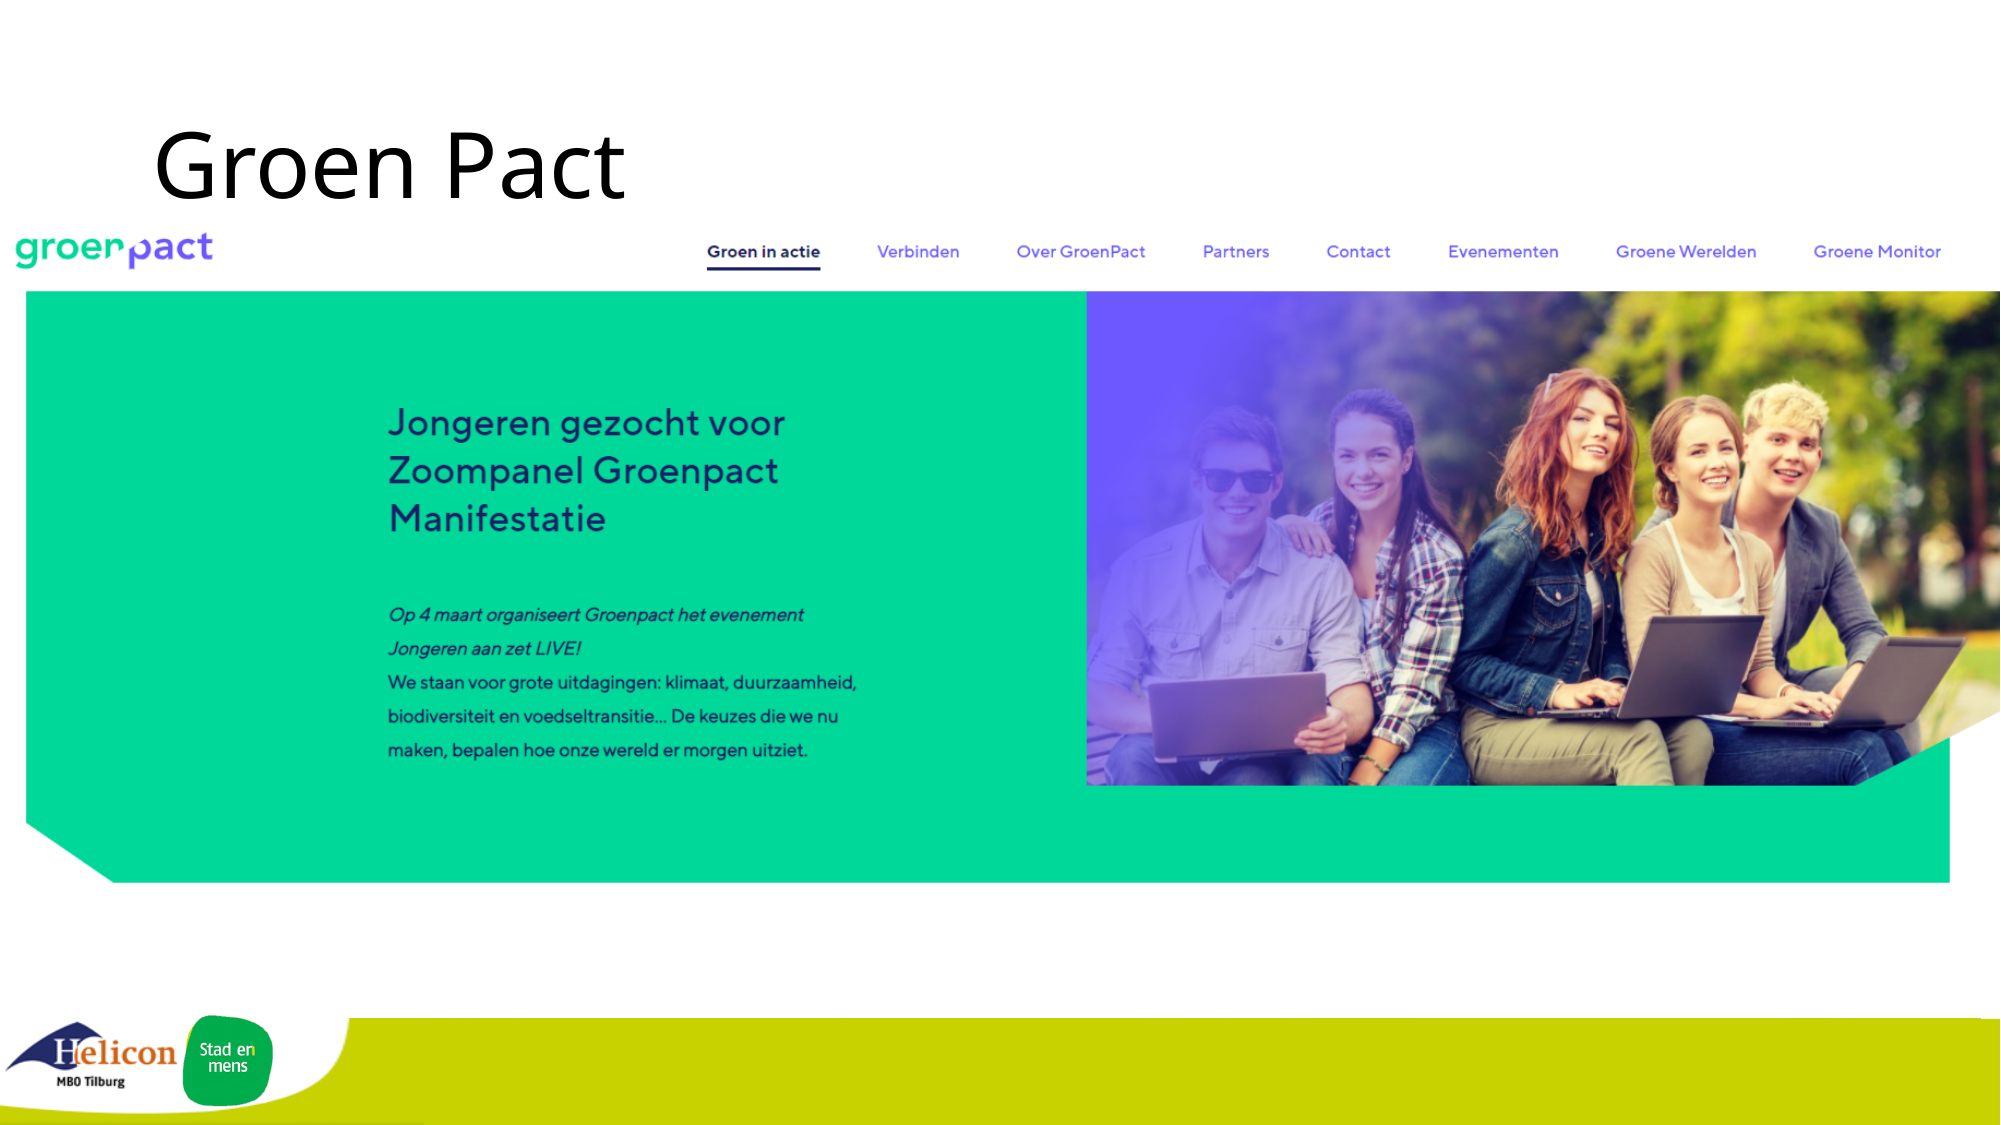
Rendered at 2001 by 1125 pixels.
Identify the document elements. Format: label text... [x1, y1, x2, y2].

picture [0, 215, 2000, 909]
title Groen Pact [137, 59, 1863, 215]
picture [0, 1013, 424, 1125]
